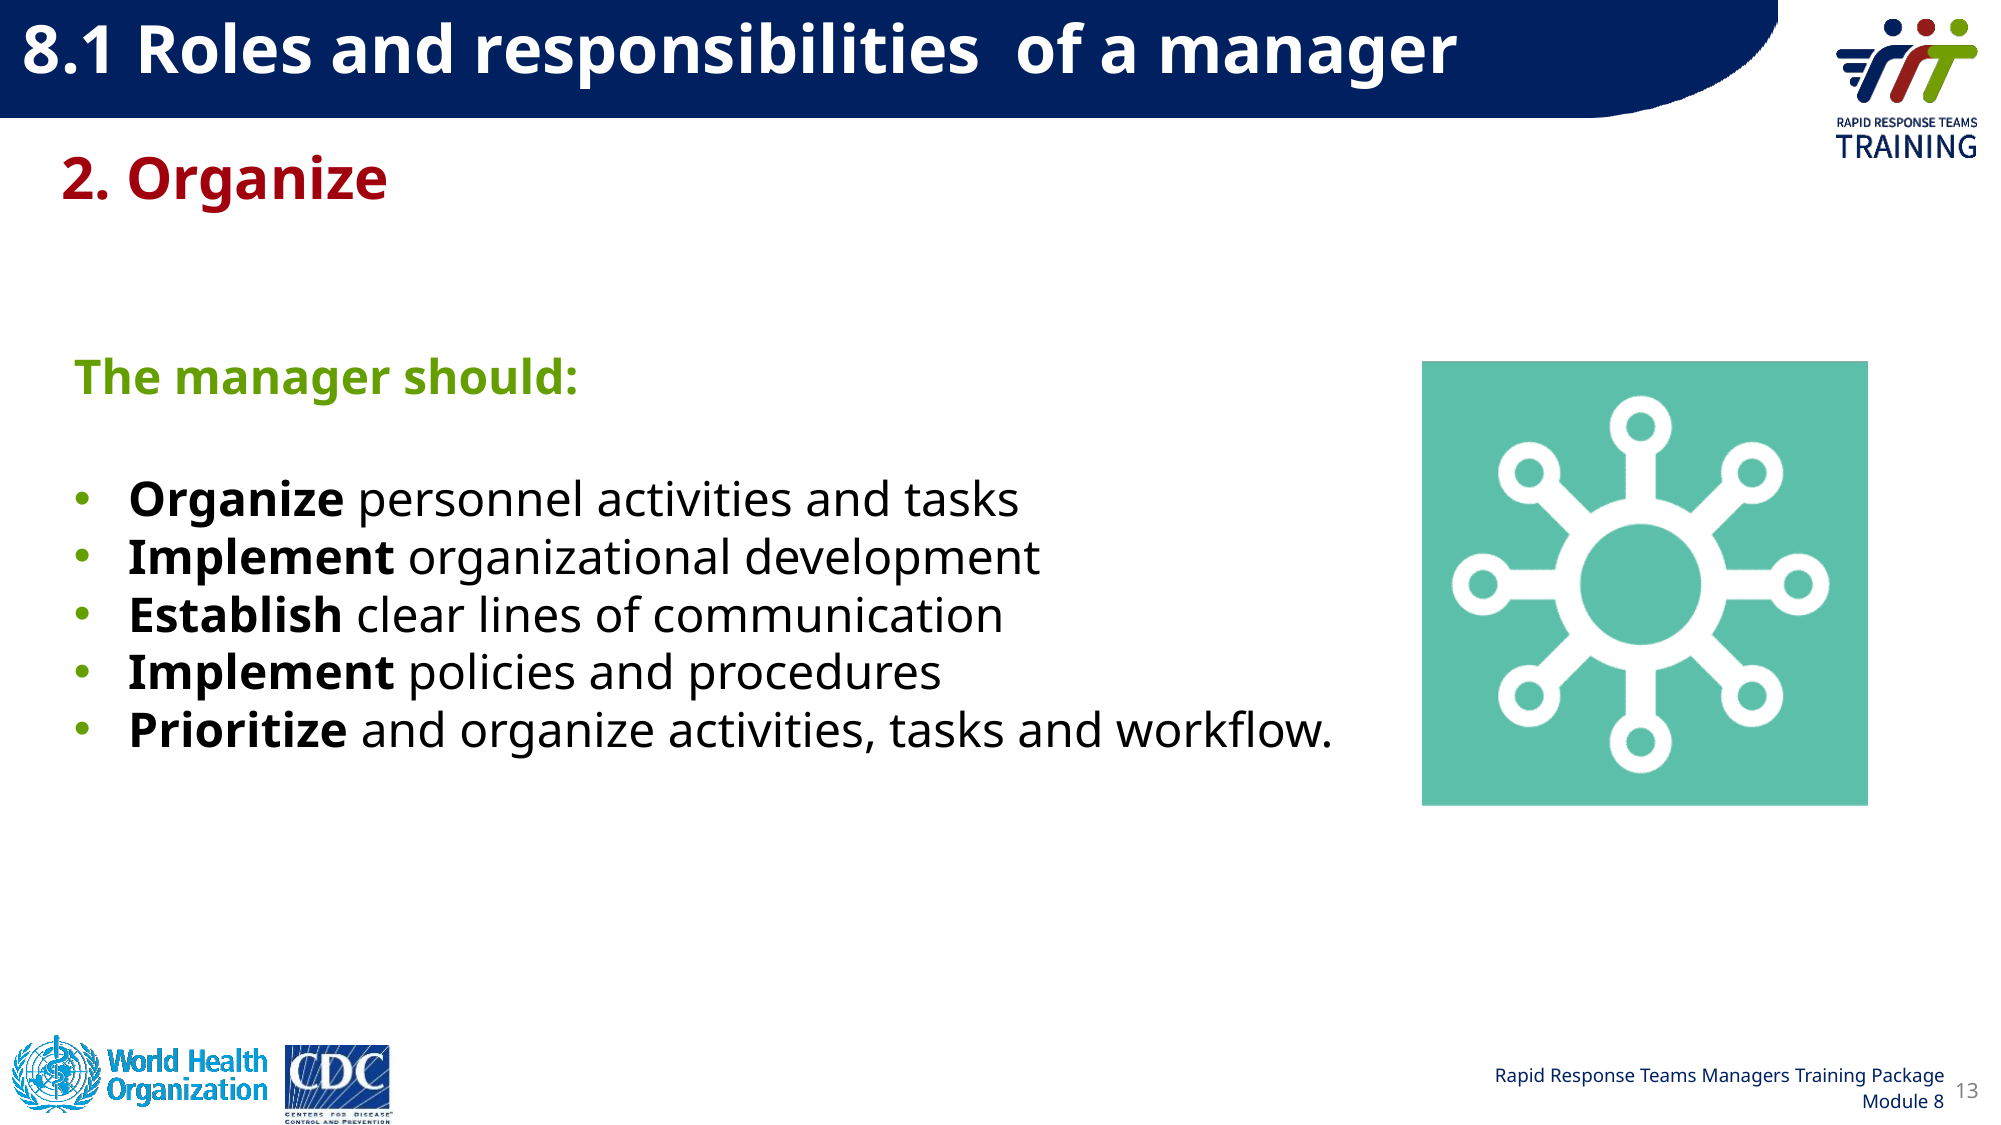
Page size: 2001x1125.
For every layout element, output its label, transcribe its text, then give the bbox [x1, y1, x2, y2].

picture [1835, 19, 1978, 167]
picture [38, 1092, 54, 1100]
picture [50, 1109, 62, 1113]
picture [285, 1045, 393, 1124]
picture [28, 1054, 36, 1077]
picture [46, 1056, 54, 1061]
slide_number 13 [1933, 1070, 2000, 1124]
picture [1422, 361, 1868, 806]
title 2. Organize [53, 127, 641, 235]
picture [12, 1035, 53, 1067]
picture [38, 1044, 53, 1052]
picture [0, 0, 1778, 118]
picture [43, 1088, 54, 1094]
text_box 8.1 Roles and responsibilities of a manager [7, 0, 1818, 95]
picture [34, 1058, 41, 1077]
picture [36, 1035, 267, 1113]
list The manager should: Organize personnel activities and tasks Implement organizational development Establish clear lines of communication Implement policies and procedures Prioritize and organize activities, tasks and workflow. [66, 345, 1389, 810]
picture [12, 1084, 46, 1113]
